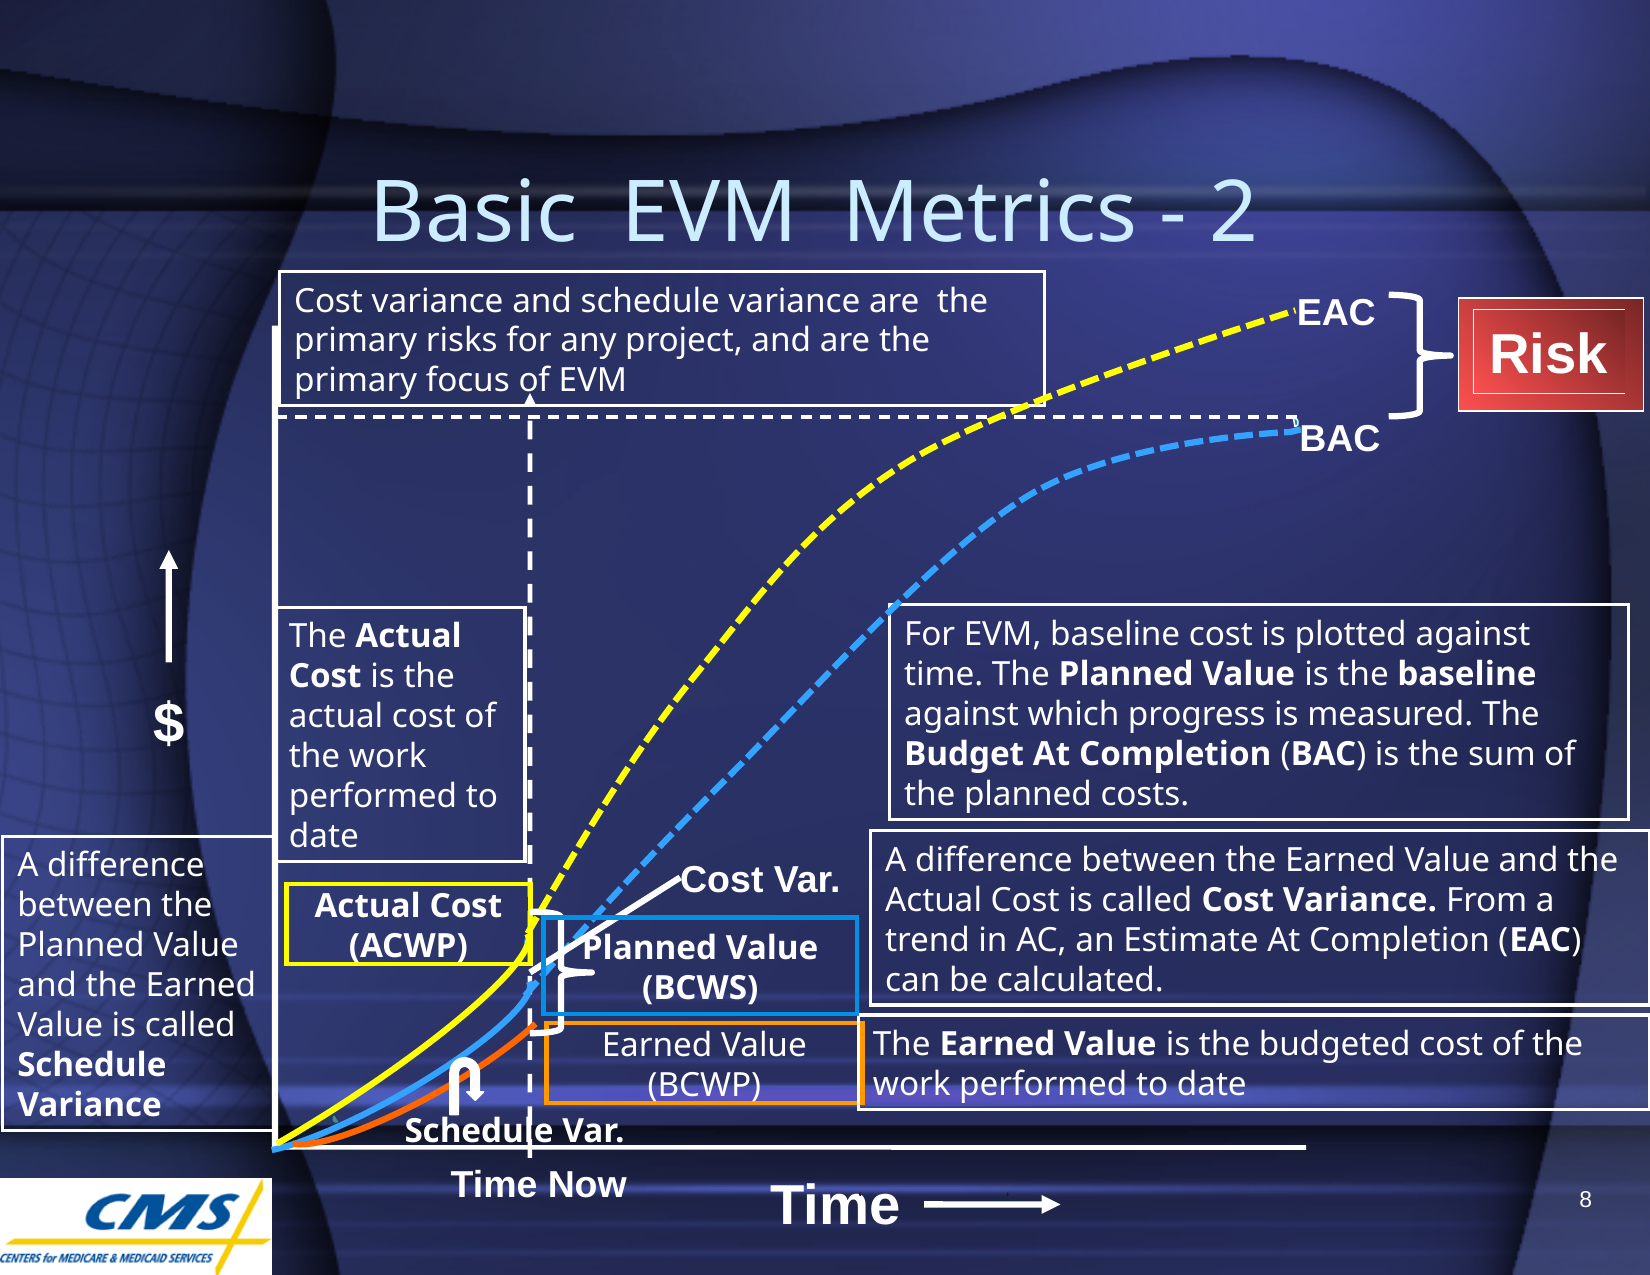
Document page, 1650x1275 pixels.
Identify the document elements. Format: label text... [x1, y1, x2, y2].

picture [0, 0, 1650, 1275]
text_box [2, 271, 1650, 1175]
text_box [924, 1198, 1061, 1211]
text_box Time [770, 1181, 902, 1237]
text_box Basic EVM Metrics - 2 [353, 147, 1277, 267]
text_box Time Now [450, 1181, 628, 1205]
slide_number 8 [1264, 1181, 1610, 1247]
